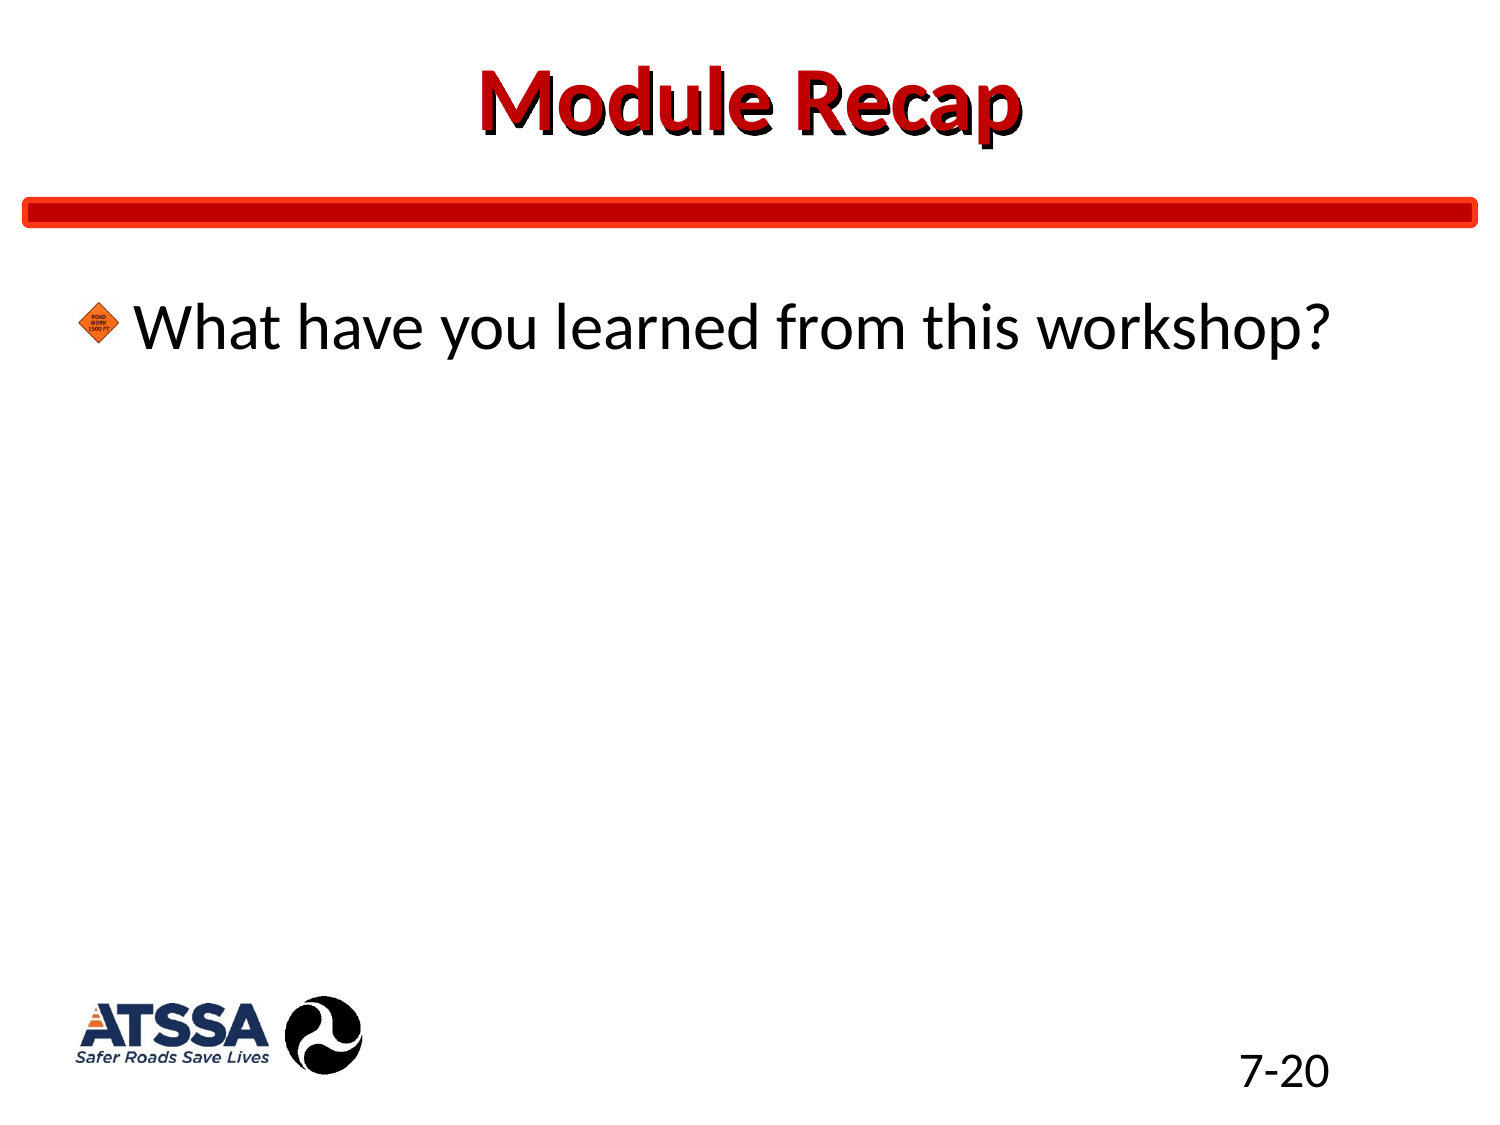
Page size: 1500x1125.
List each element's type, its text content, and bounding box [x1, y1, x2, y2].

picture [276, 989, 370, 1077]
picture [77, 301, 120, 344]
picture [75, 1003, 269, 1063]
title Module Recap [0, 0, 1500, 188]
list What have you learned from this workshop? [62, 274, 1451, 988]
